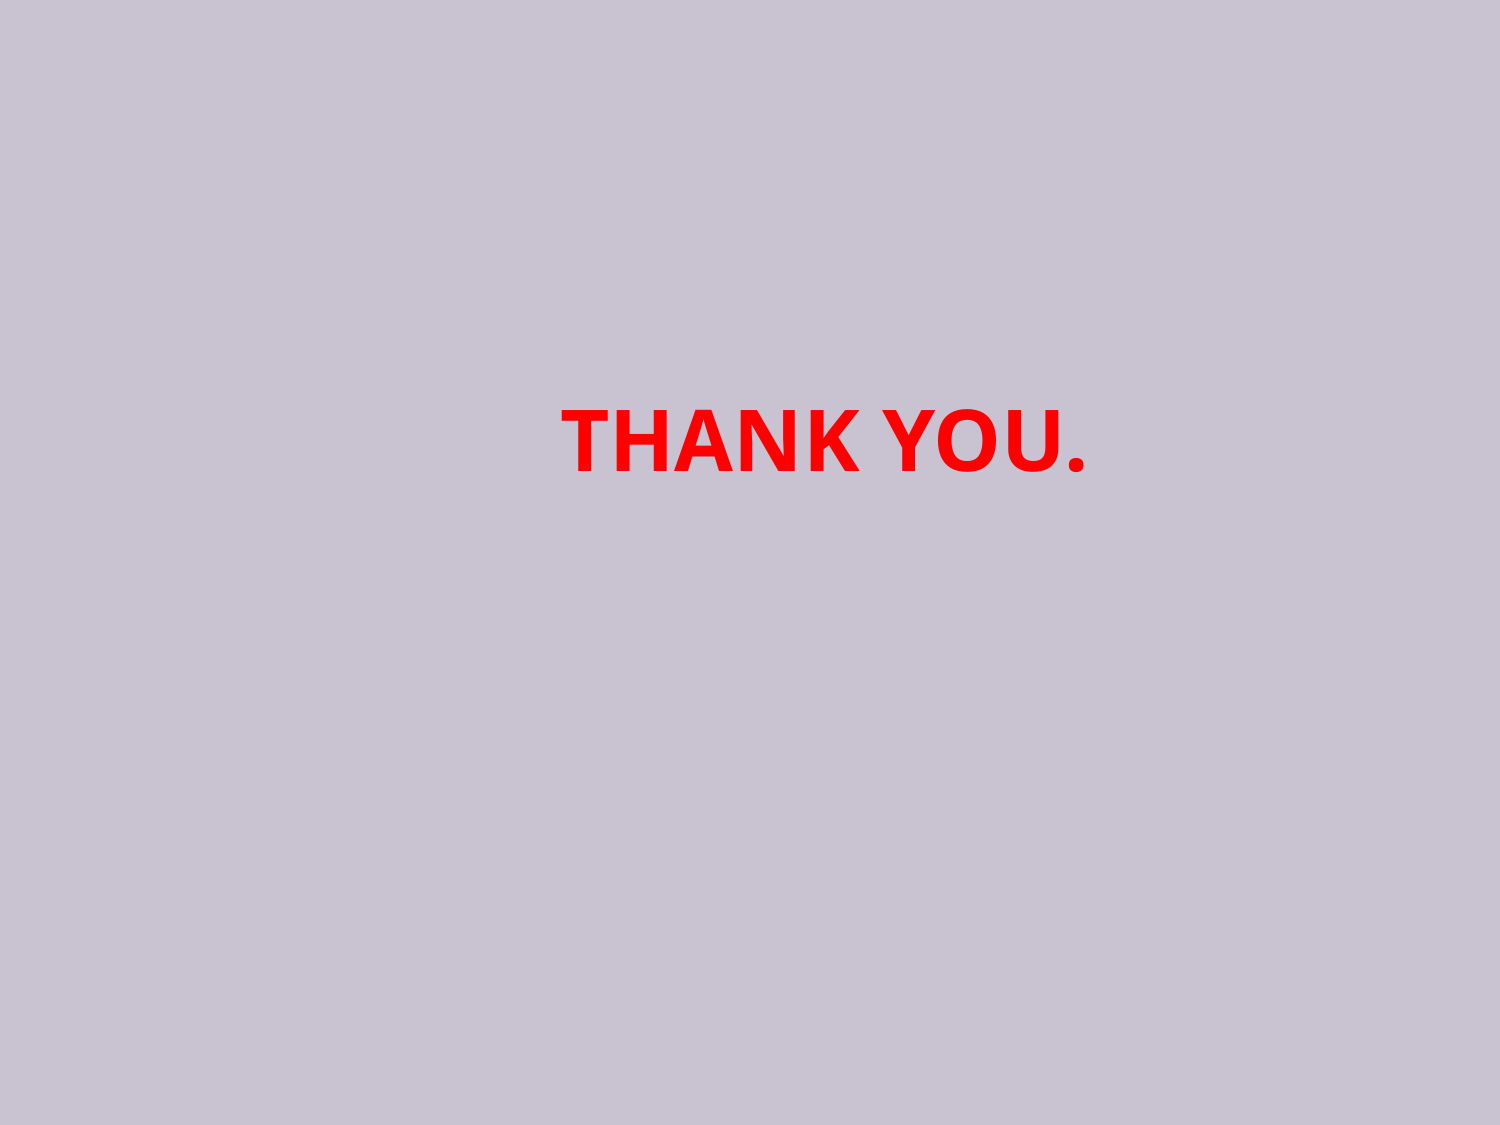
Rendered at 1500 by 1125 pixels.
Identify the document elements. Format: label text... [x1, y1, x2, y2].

title THANK YOU. [150, 287, 1500, 588]
